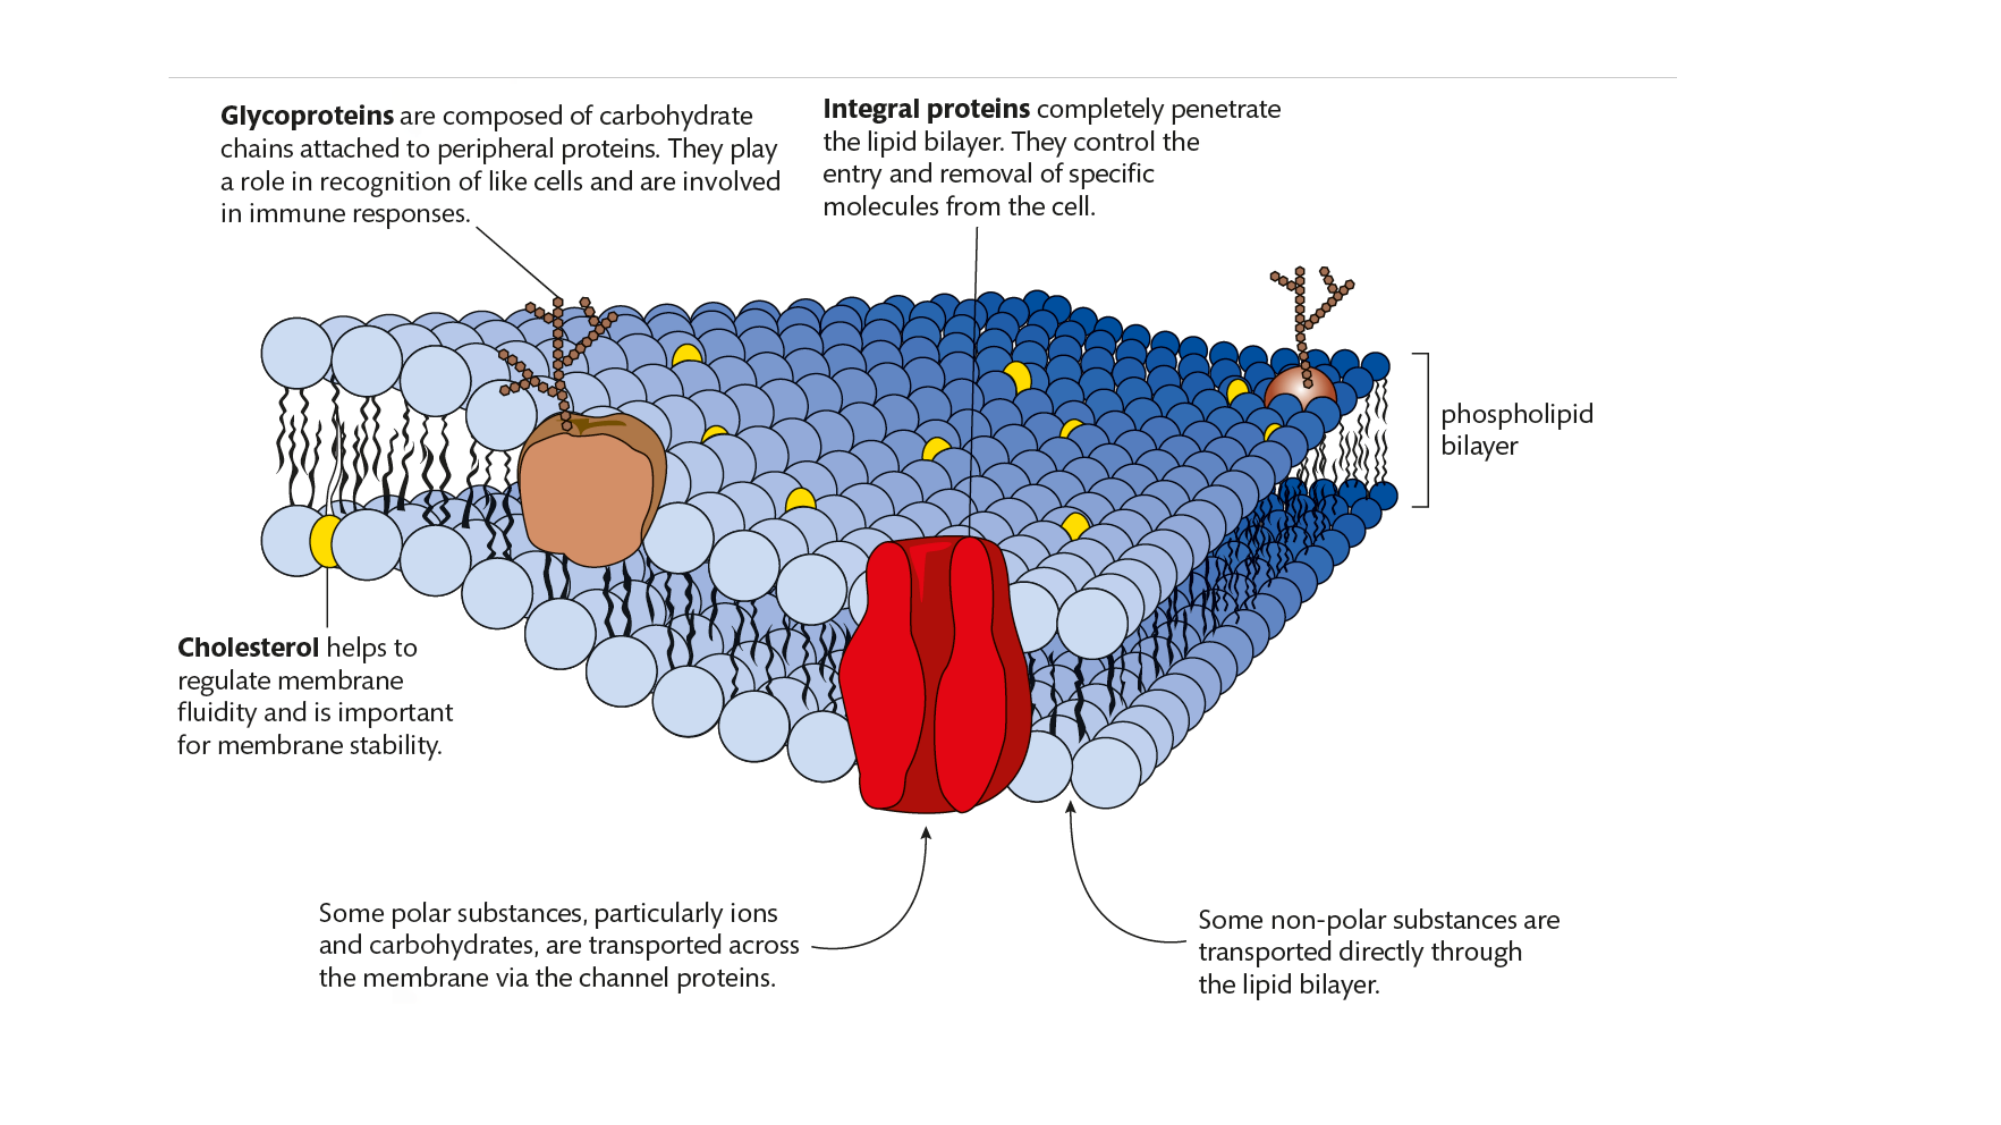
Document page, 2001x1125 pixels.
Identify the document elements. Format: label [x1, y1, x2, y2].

list [168, 77, 1677, 1004]
